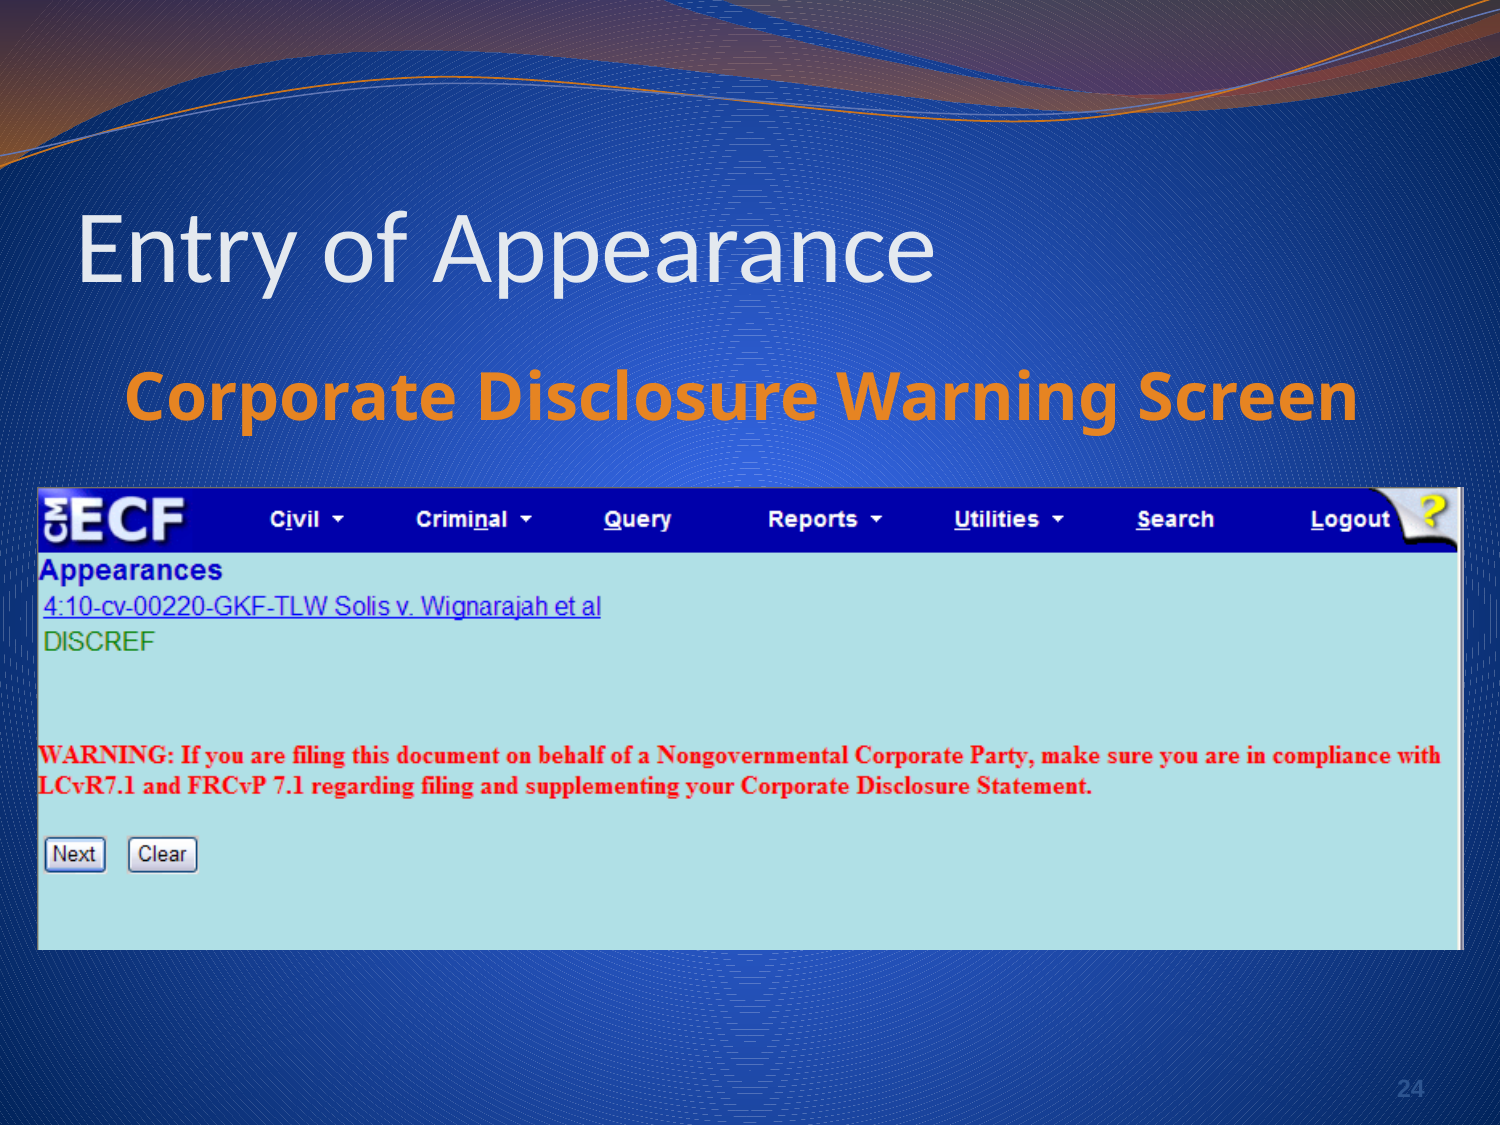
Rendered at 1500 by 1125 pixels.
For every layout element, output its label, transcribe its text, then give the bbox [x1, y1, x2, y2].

title Entry of Appearance [75, 115, 1425, 303]
slide_number 24 [1299, 1042, 1425, 1103]
picture [37, 487, 1464, 951]
text_box Corporate Disclosure Warning Screen [42, 345, 1443, 441]
